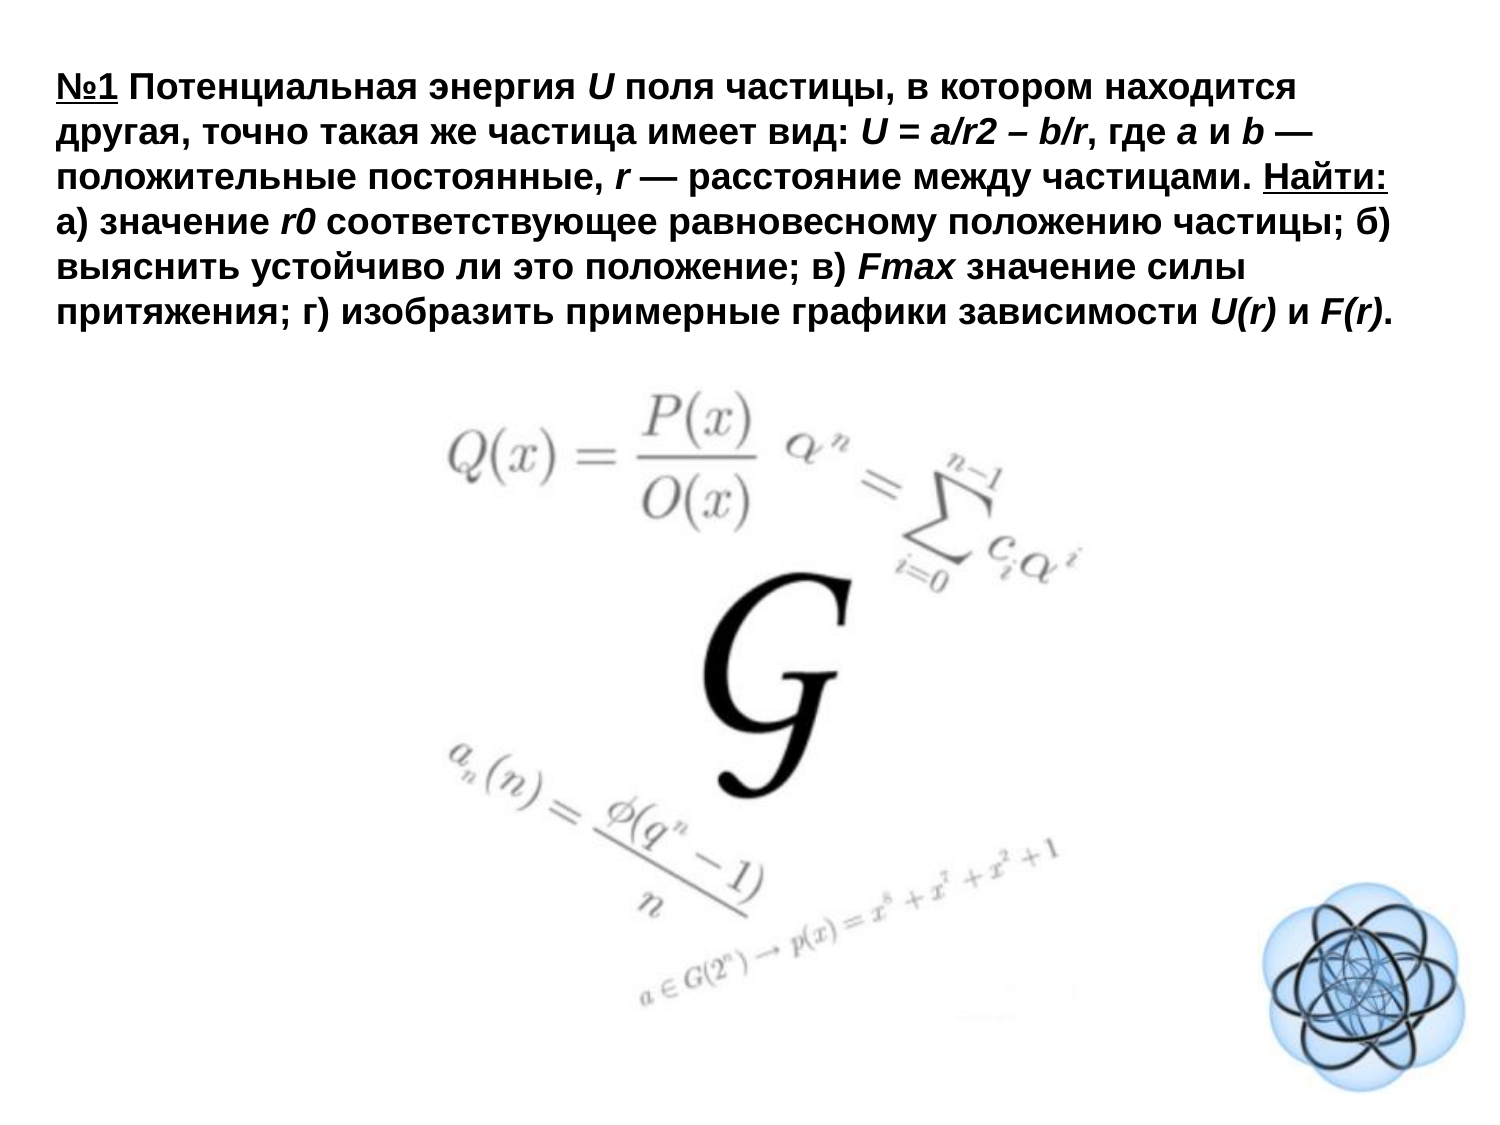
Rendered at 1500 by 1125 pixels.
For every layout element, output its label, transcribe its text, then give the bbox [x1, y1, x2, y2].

picture [442, 385, 1140, 1060]
picture [1257, 881, 1472, 1096]
text_box №1 Потенциальная энергия U поля частицы, в котором находится другая, точно такая же частица имеет вид: U = a/r2 – b/r, где a и b — положительные постоянные, r — расстояние между частицами. Найти: а) значение r0 соответствующее равновесному положению частицы; б) выяснить устойчиво ли это положение; в) Fmax значение силы притяжения; г) изобразить примерные графики зависимости U(r) и F(r). [41, 54, 1424, 340]
